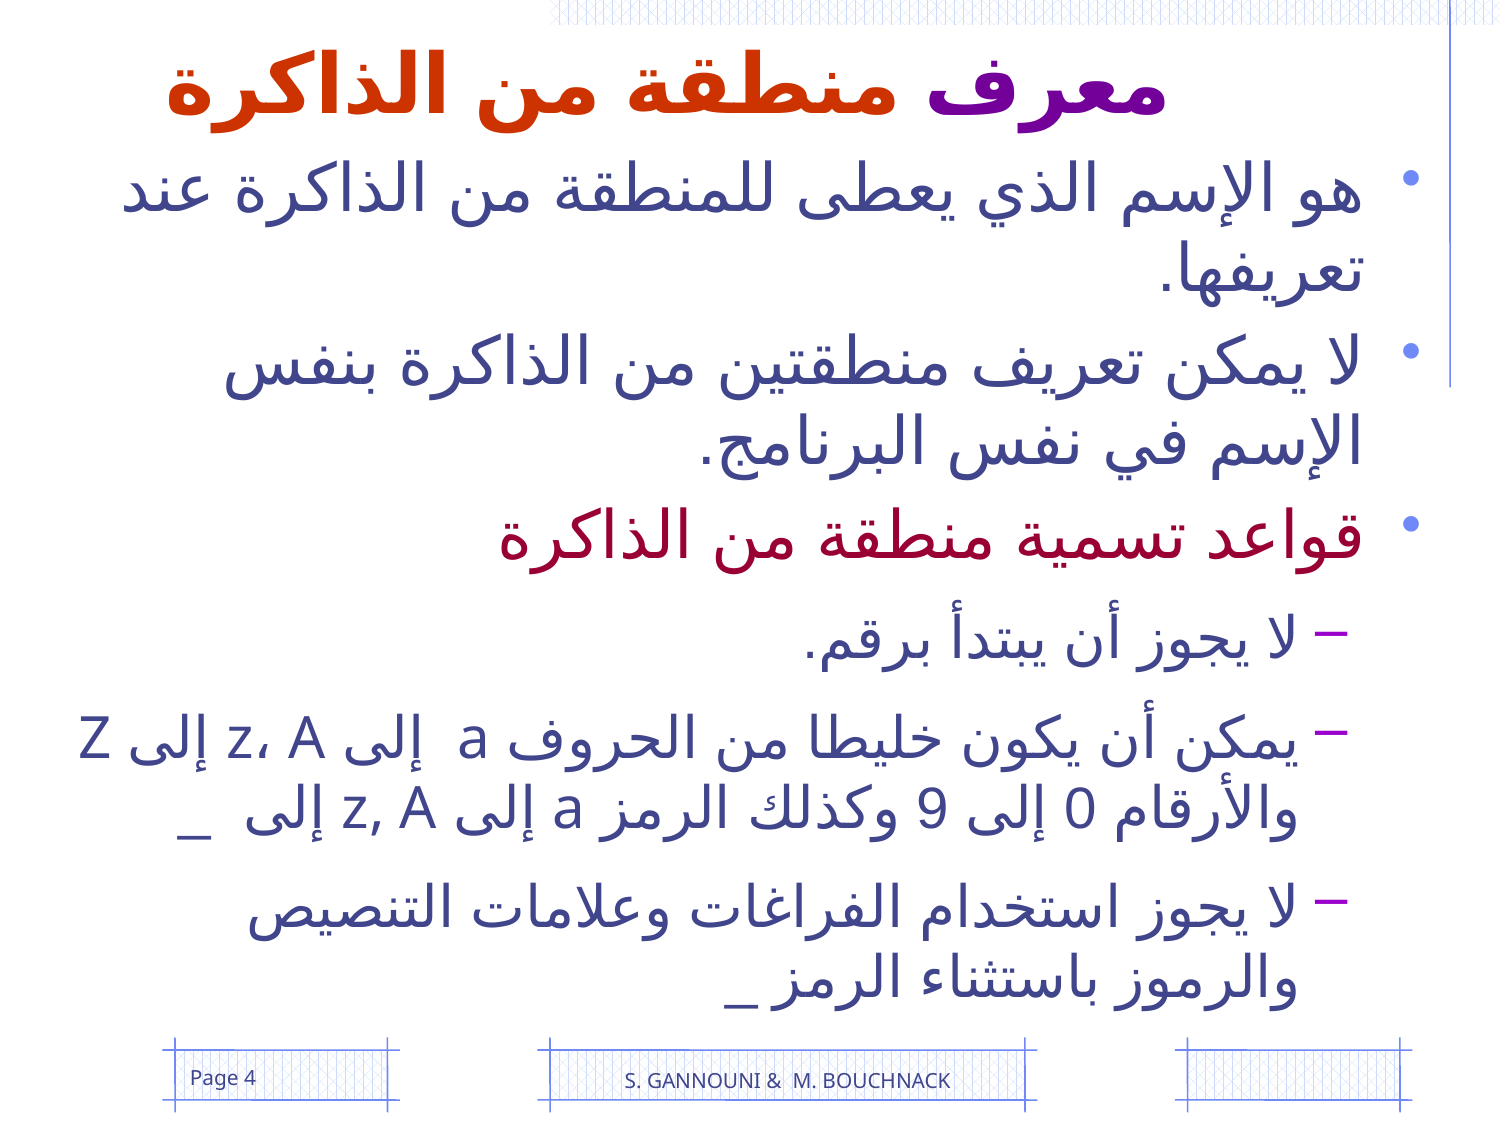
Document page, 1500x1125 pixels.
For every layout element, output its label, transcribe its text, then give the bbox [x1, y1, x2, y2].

footer S. GANNOUNI & M. BOUCHNACK [549, 1024, 1026, 1101]
list هو الإسم الذي يعطى للمنطقة من الذاكرة عند تعريفها. لا يمكن تعريف منطقتين من الذاكرة بنفس الإسم في نفس البرنامج. قواعد تسمية منطقة من الذاكرة لا يجوز أن يبتدأ برقم. يمكن أن يكون خليطا من الحروف a إلى z، A إلى Z والأرقام 0 إلى 9 وكذلك الرمز a إلى z, A إلى _ لا يجوز استخدام الفراغات وعلامات التنصيص والرموز باستثناء الرمز _ [37, 137, 1438, 888]
title معرف منطقة من الذاكرة [24, 24, 1313, 138]
slide_number Page 4 [174, 1024, 488, 1101]
